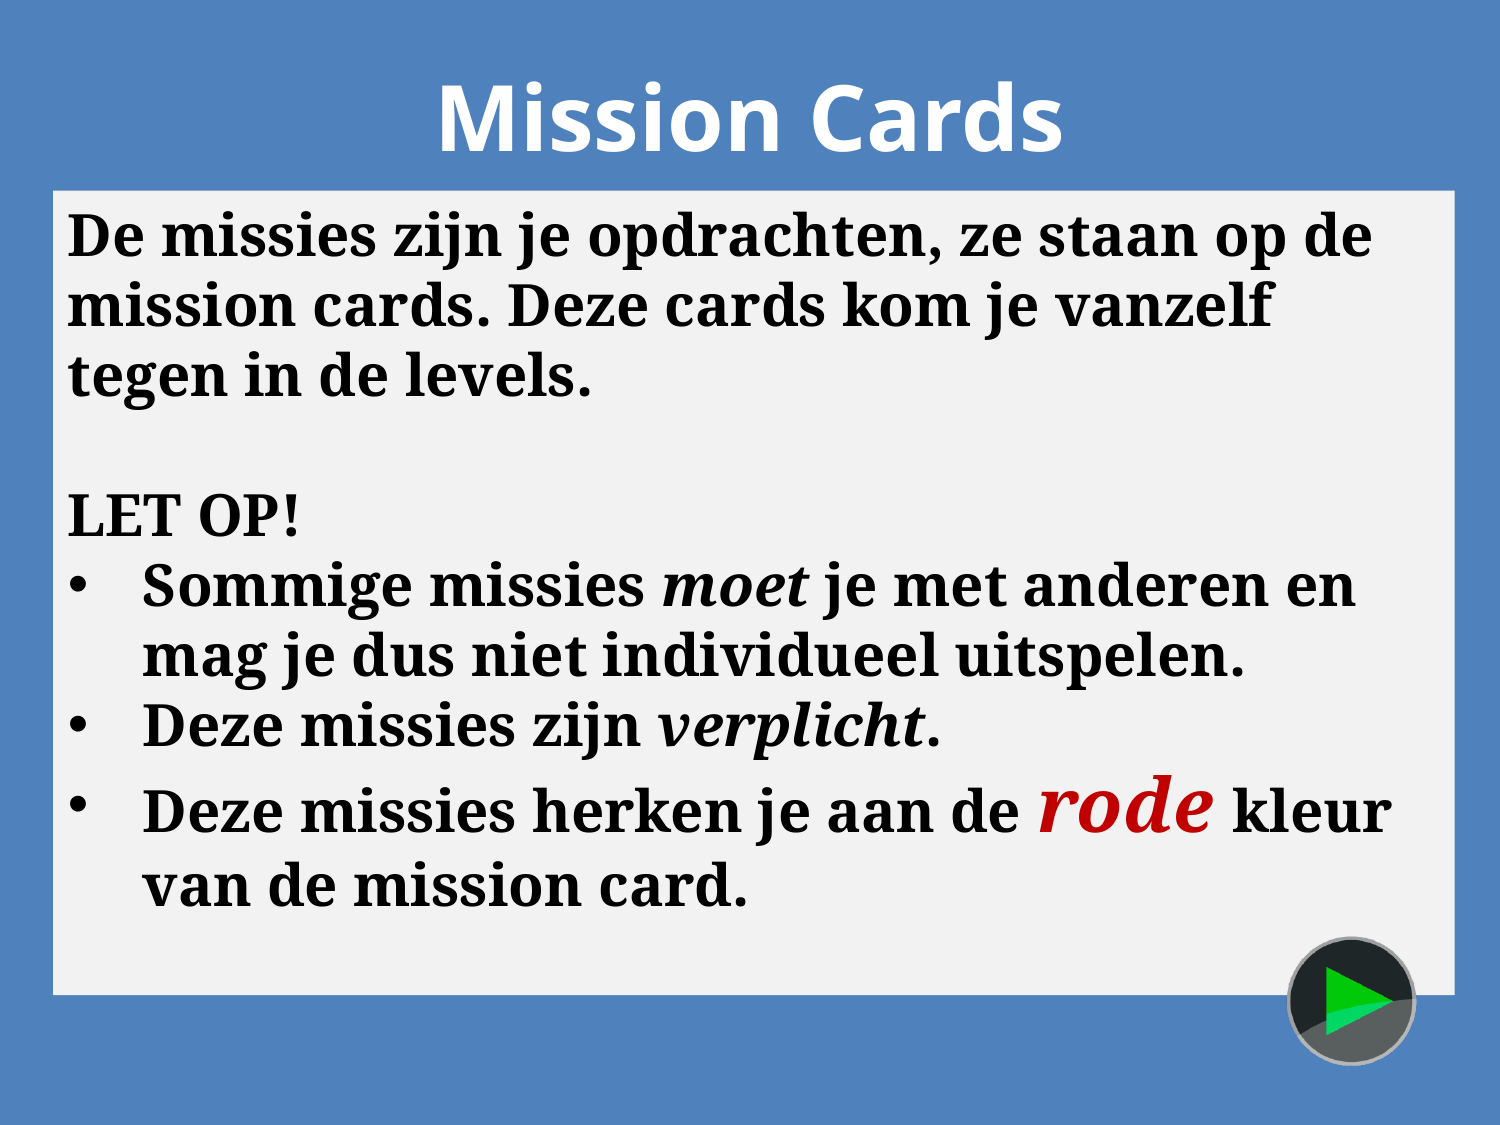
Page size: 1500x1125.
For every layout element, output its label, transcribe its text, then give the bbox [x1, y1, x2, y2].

picture [1269, 917, 1434, 1083]
title Mission Cards [75, 45, 1425, 185]
text_box De missies zijn je opdrachten, ze staan op de mission cards. Deze cards kom je vanzelf tegen in de levels. LET OP! Sommige missies moet je met anderen en mag je dus niet individueel uitspelen. Deze missies zijn verplicht. Deze missies herken je aan de rode kleur van de mission card. [53, 190, 1455, 996]
